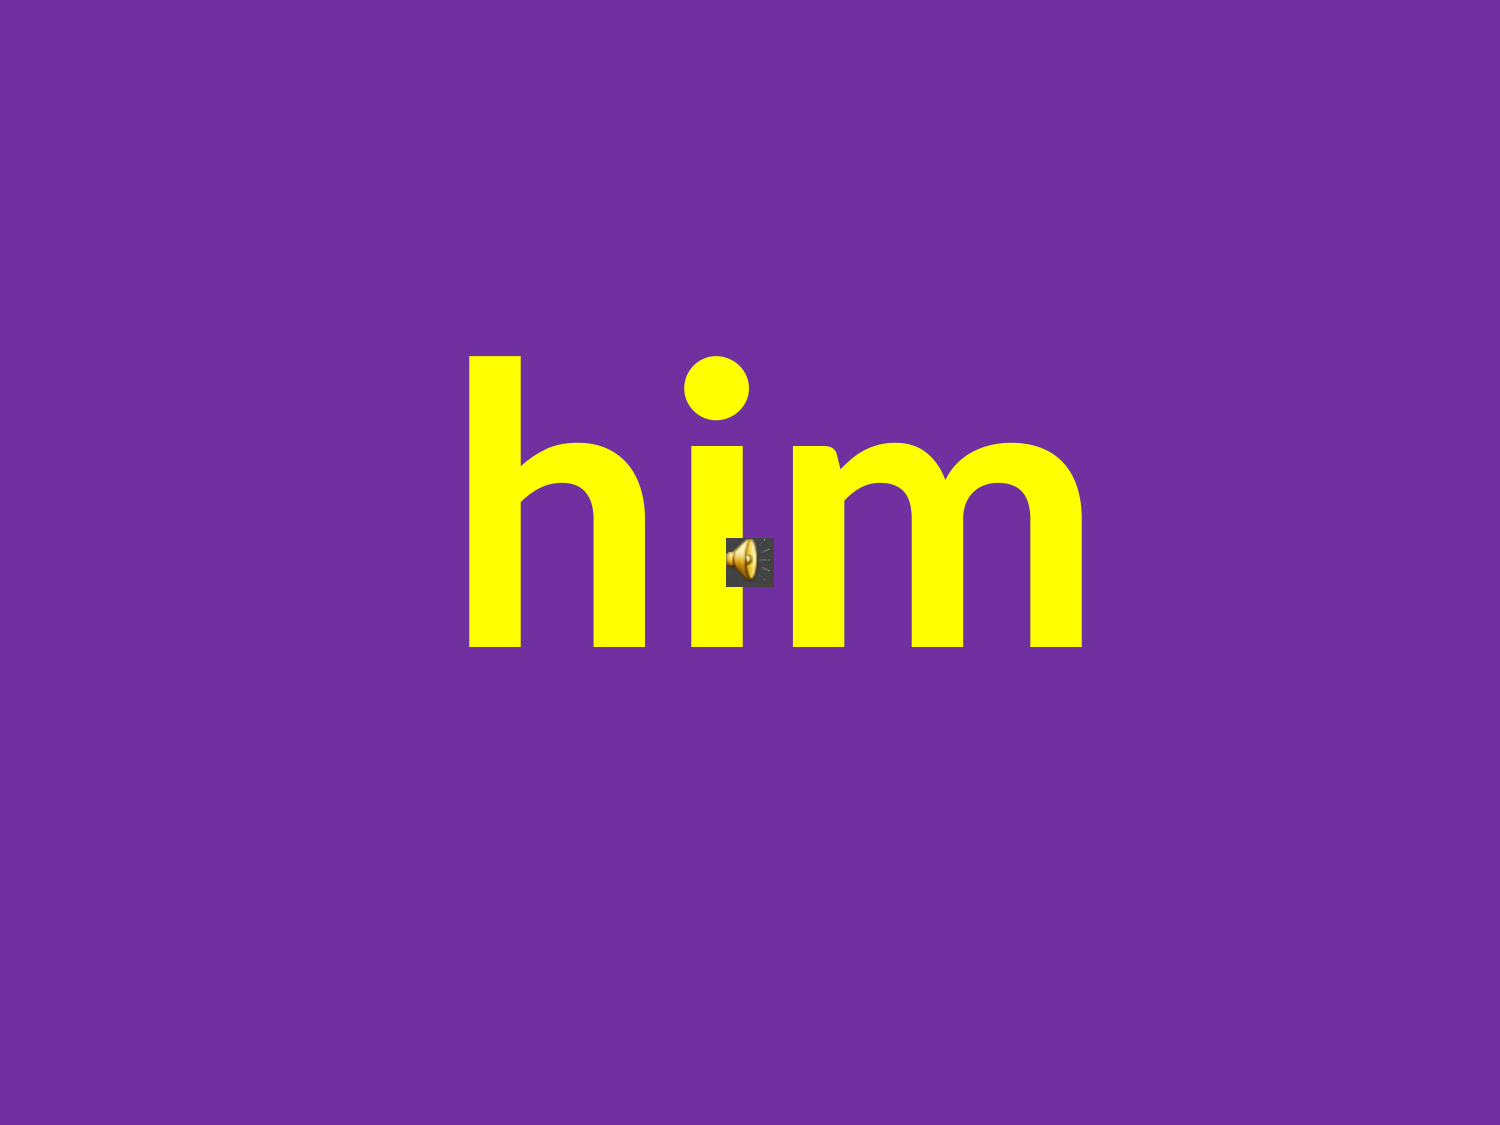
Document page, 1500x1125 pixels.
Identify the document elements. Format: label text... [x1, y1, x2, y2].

text_box him [99, 224, 1450, 738]
picture [724, 537, 776, 588]
